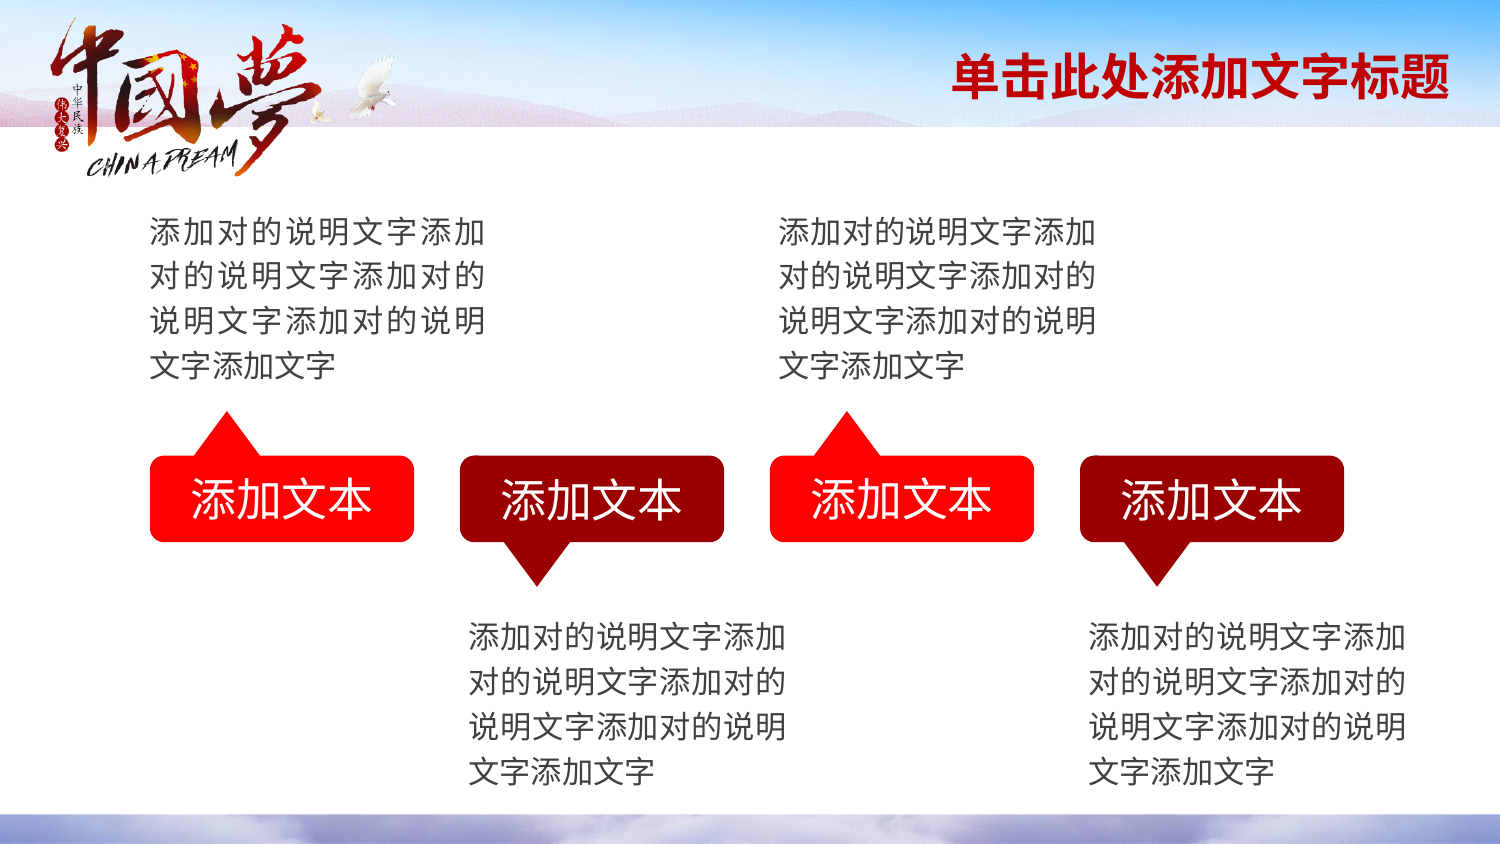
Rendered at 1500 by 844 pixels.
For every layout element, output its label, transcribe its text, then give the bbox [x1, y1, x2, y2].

text_box 添加文本 [768, 409, 1036, 544]
text_box 添加文本 [1078, 454, 1346, 586]
text_box 添加对的说明文字添加对的说明文字添加对的说明文字添加对的说明文字添加文字 [769, 187, 1106, 401]
text_box 添加文本 [148, 409, 416, 544]
picture [0, 815, 1500, 844]
picture [0, 0, 1500, 178]
text_box 添加对的说明文字添加对的说明文字添加对的说明文字添加对的说明文字添加文字 [459, 586, 796, 814]
text_box 添加对的说明文字添加对的说明文字添加对的说明文字添加对的说明文字添加文字 [1080, 586, 1416, 814]
text_box 添加文本 [458, 454, 726, 586]
text_box 添加对的说明文字添加对的说明文字添加对的说明文字添加对的说明文字添加文字 [141, 187, 495, 401]
title [103, 44, 1397, 208]
